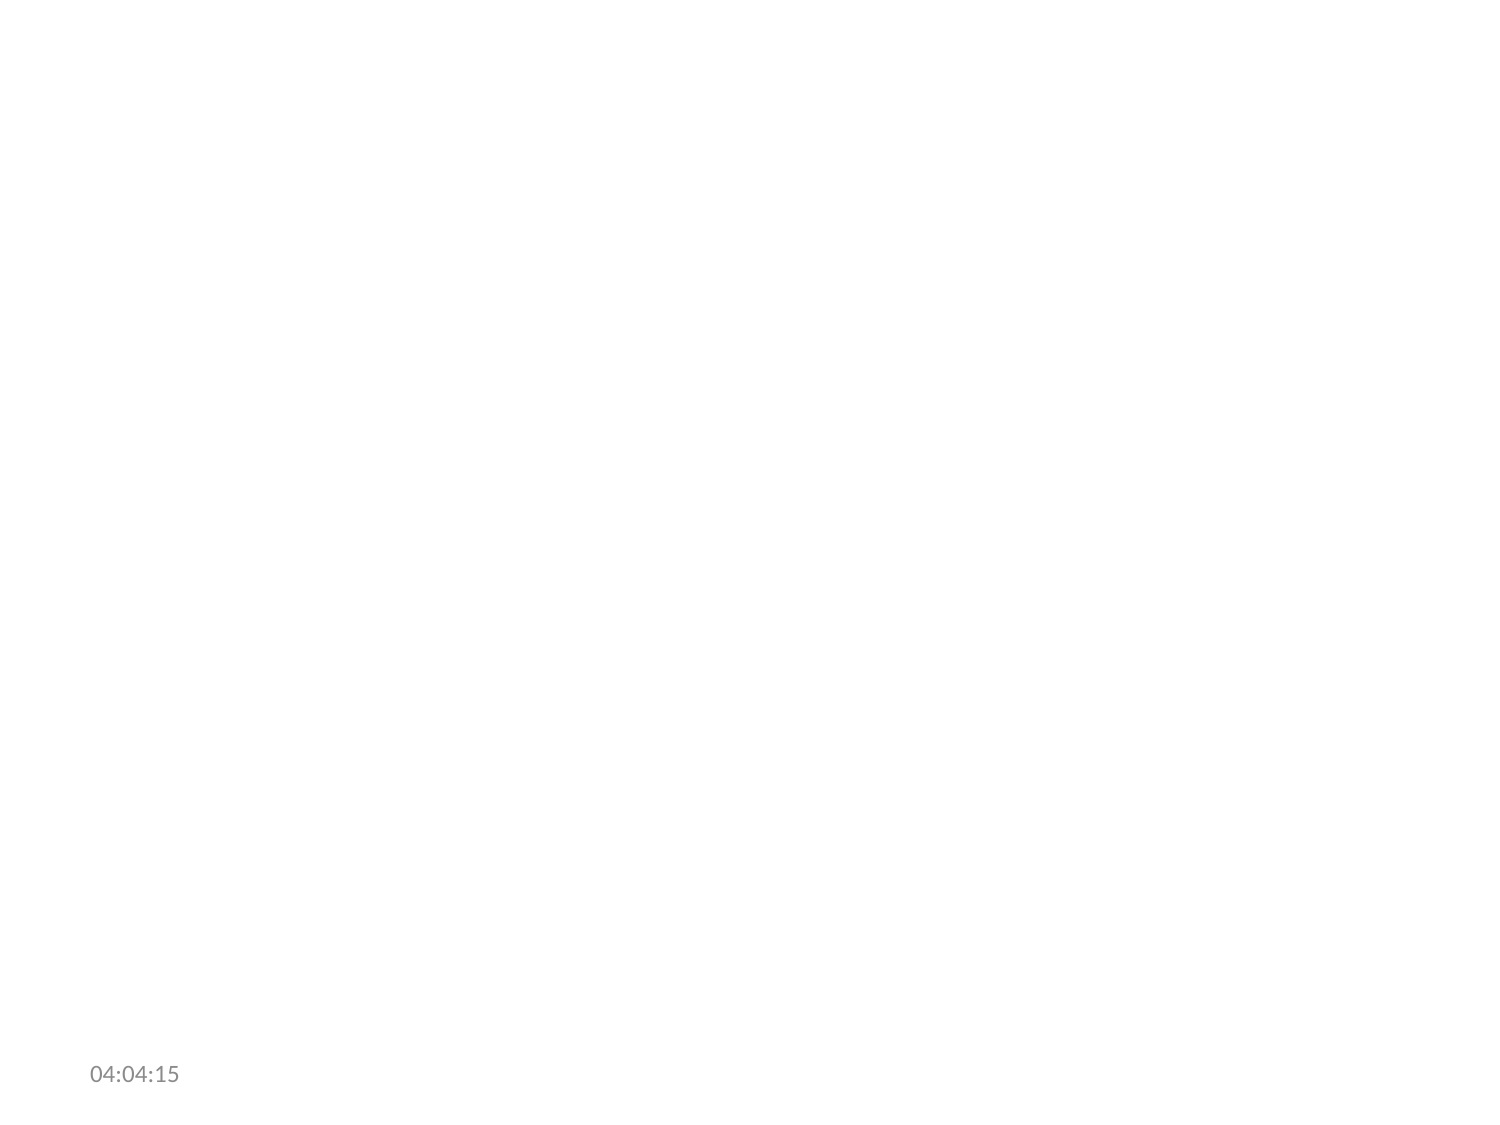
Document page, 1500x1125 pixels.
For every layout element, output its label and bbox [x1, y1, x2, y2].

slide_number [75, 1042, 425, 1103]
